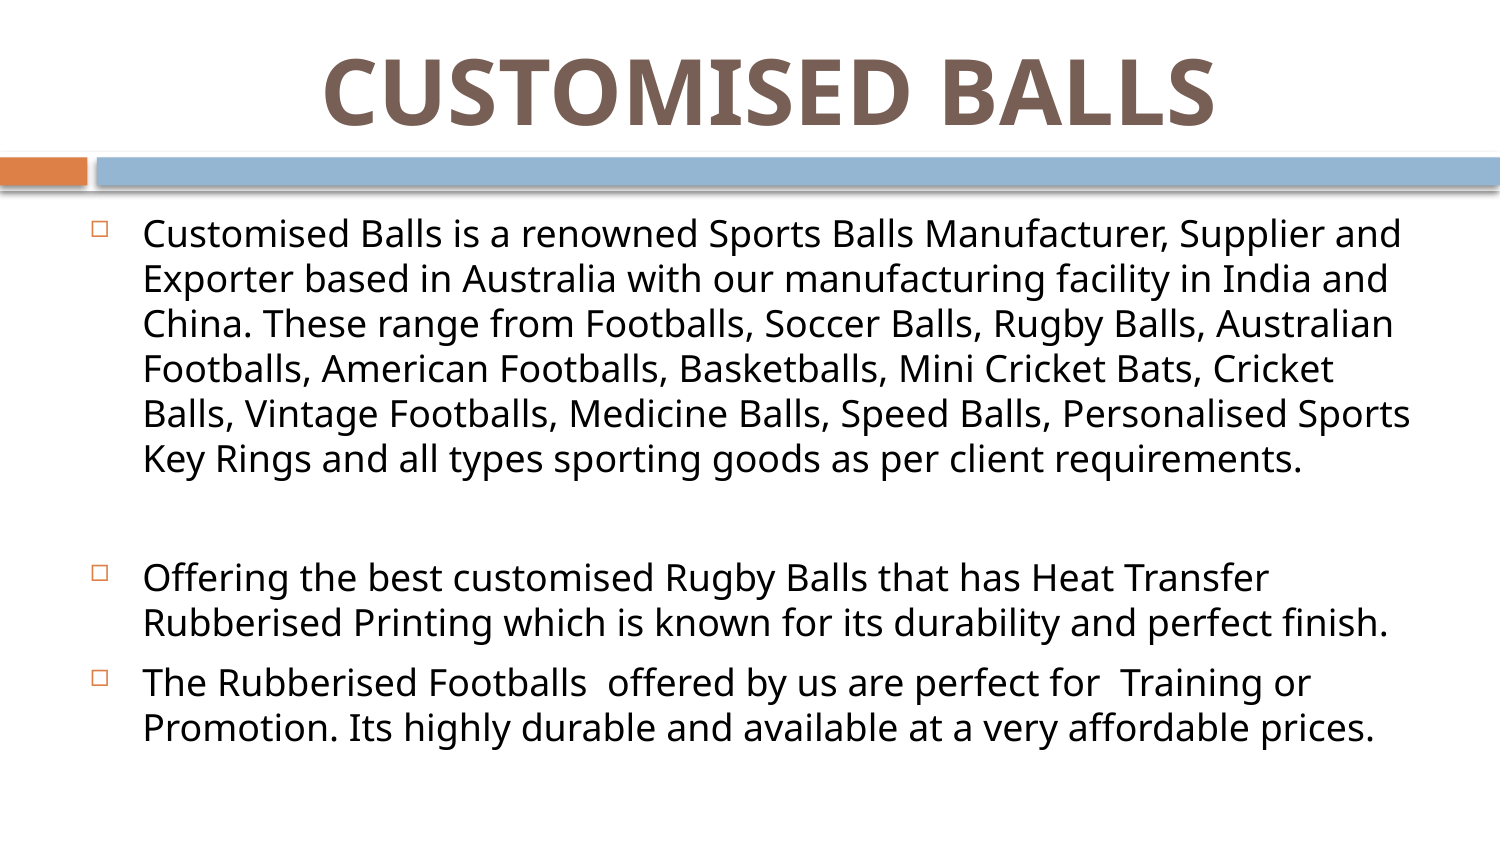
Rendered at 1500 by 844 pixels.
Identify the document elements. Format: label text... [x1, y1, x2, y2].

list Customised Balls is a renowned Sports Balls Manufacturer, Supplier and Exporter based in Australia with our manufacturing facility in India and China. These range from Footballs, Soccer Balls, Rugby Balls, Australian Footballs, American Footballs, Basketballs, Mini Cricket Bats, Cricket Balls, Vintage Footballs, Medicine Balls, Speed Balls, Personalised Sports Key Rings and all types sporting goods as per client requirements. Offering the best customised Rugby Balls that has Heat Transfer Rubberised Printing which is known for its durability and perfect finish. The Rubberised Footballs offered by us are perfect for Training or Promotion. Its highly durable and available at a very affordable prices. [75, 202, 1430, 786]
title CUSTOMISED BALLS [99, 28, 1438, 150]
